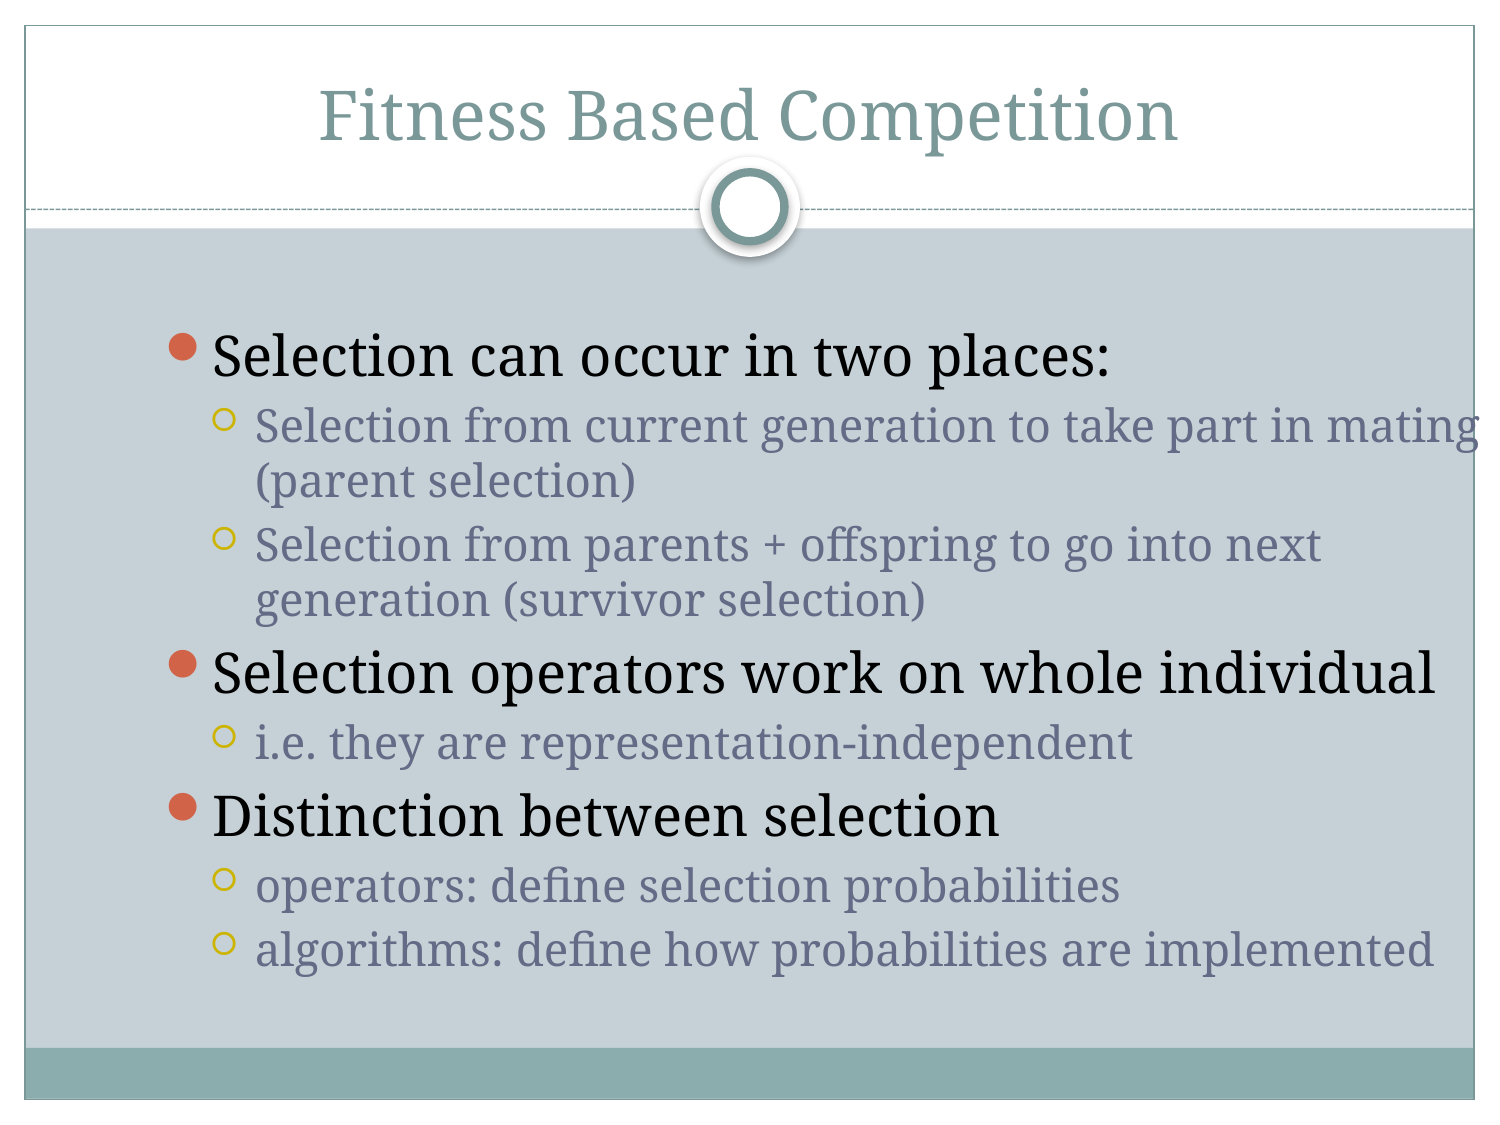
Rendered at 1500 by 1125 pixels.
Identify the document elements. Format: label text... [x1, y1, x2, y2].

list Selection can occur in two places: Selection from current generation to take part in mating (parent selection) Selection from parents + offspring to go into next generation (survivor selection) Selection operators work on whole individual i.e. they are representation-independent Distinction between selection operators: define selection probabilities algorithms: define how probabilities are implemented [150, 312, 1500, 1088]
title Fitness Based Competition [49, 37, 1450, 162]
